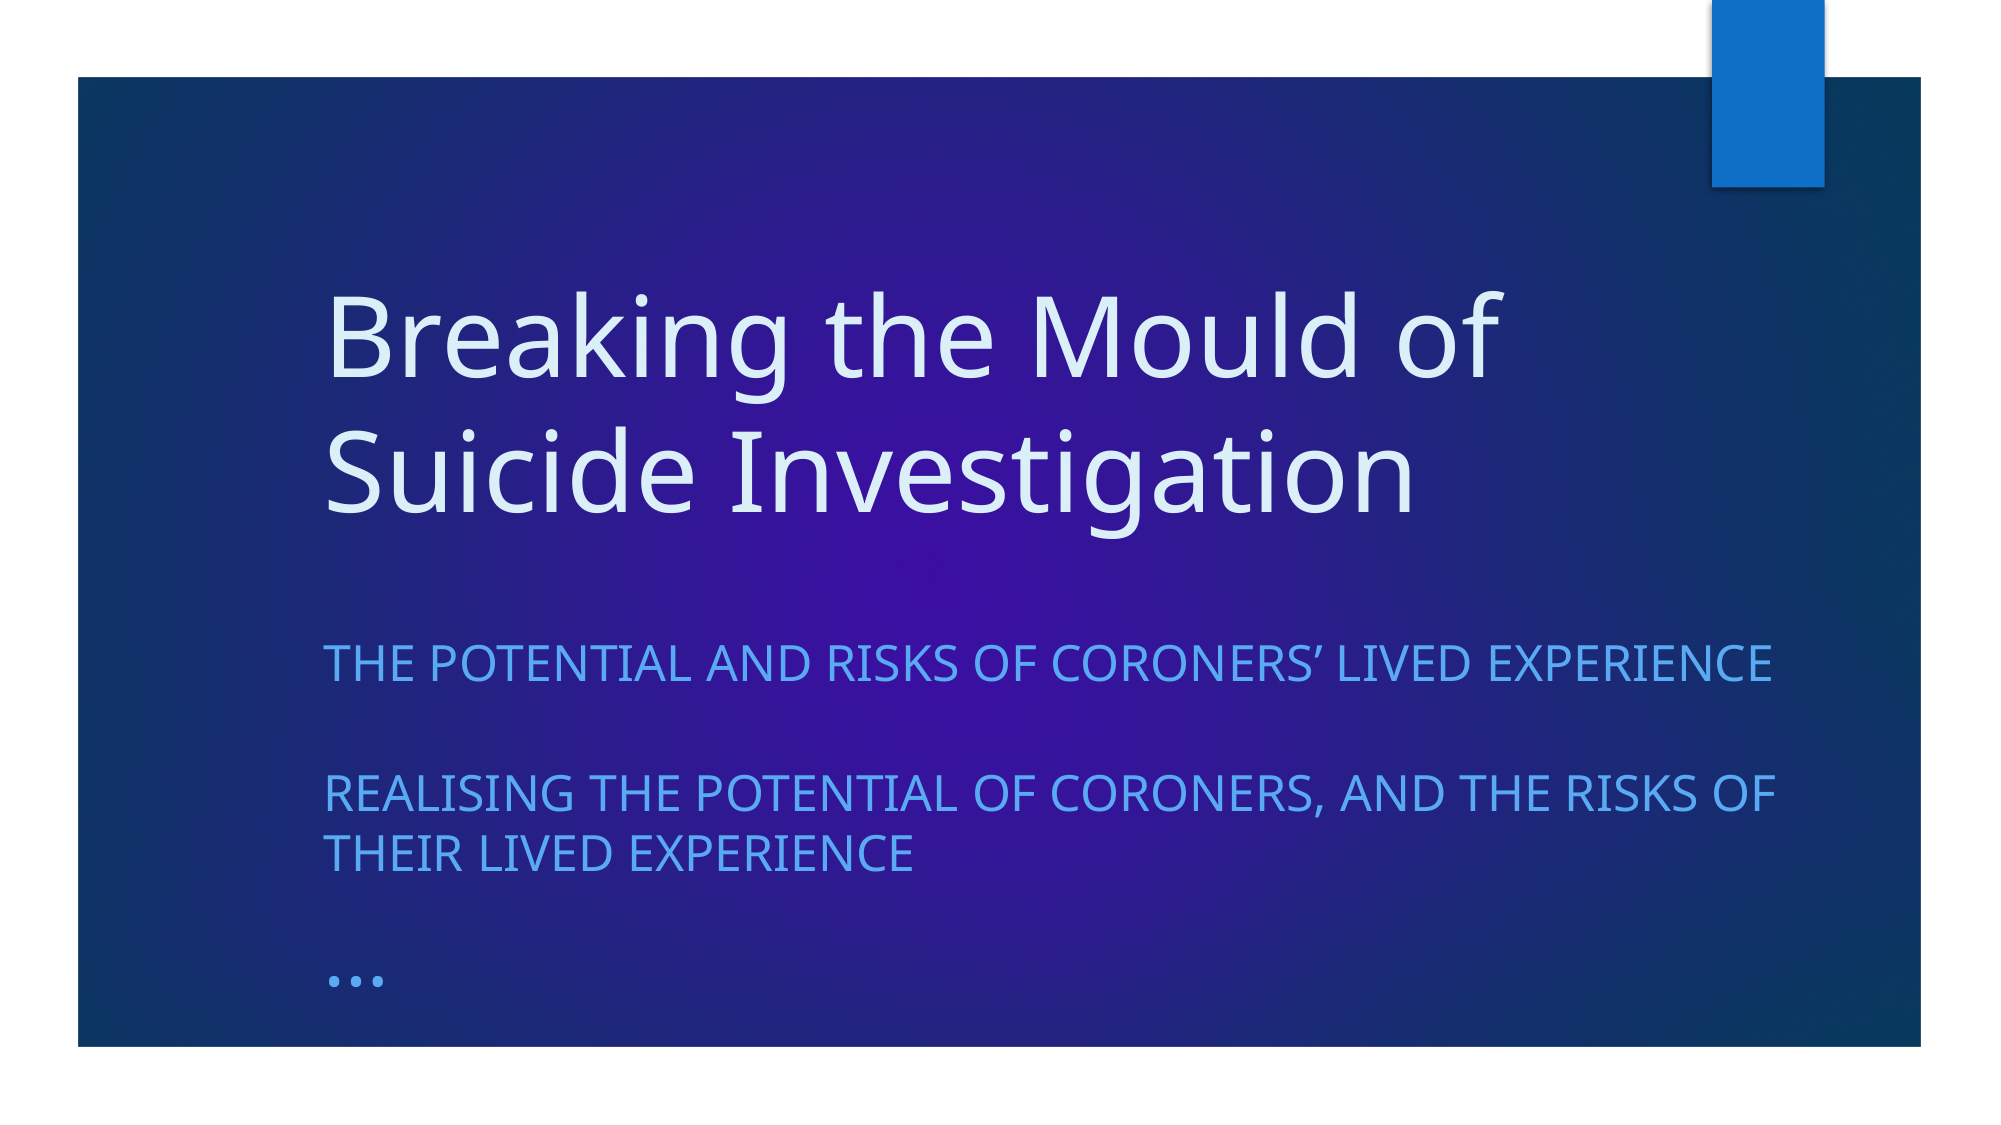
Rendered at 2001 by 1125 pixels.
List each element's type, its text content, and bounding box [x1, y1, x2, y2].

subtitle The potential and risks of Coroners’ lived experience Realising the potential of Coroners, and the risks of their lived experience … [308, 623, 1860, 1038]
title Breaking the Mould of Suicide Investigation [308, 203, 1638, 543]
